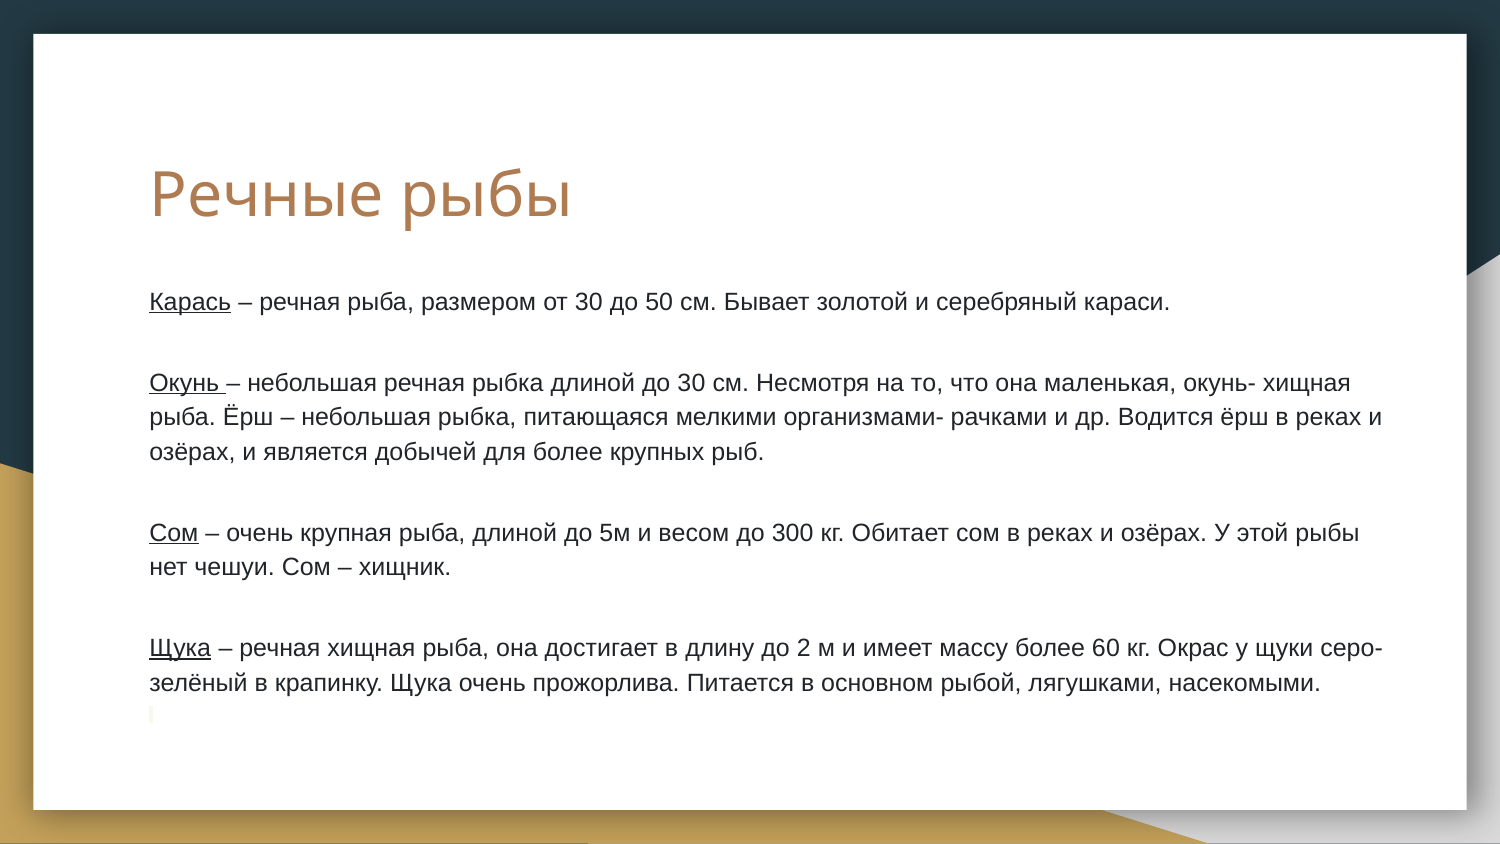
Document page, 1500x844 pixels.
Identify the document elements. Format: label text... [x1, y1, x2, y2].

list Карась – речная рыба, размером от 30 до 50 см. Бывает золотой и серебряный караси. Окунь – небольшая речная рыбка длиной до 30 см. Несмотря на то, что она маленькая, окунь- хищная рыба. Ёрш – небольшая рыбка, питающаяся мелкими организмами- рачками и др. Водится ёрш в реках и озёрах, и является добычей для более крупных рыб. Сом – очень крупная рыба, длиной до 5м и весом до 300 кг. Обитает сом в реках и озёрах. У этой рыбы нет чешуи. Сом – хищник. Щука – речная хищная рыба, она достигает в длину до 2 м и имеет массу более 60 кг. Окрас у щуки серо-зелёный в крапинку. Щука очень прожорлива. Питается в основном рыбой, лягушками, насекомыми. [134, 265, 1409, 766]
title Речные рыбы [134, 138, 1366, 265]
